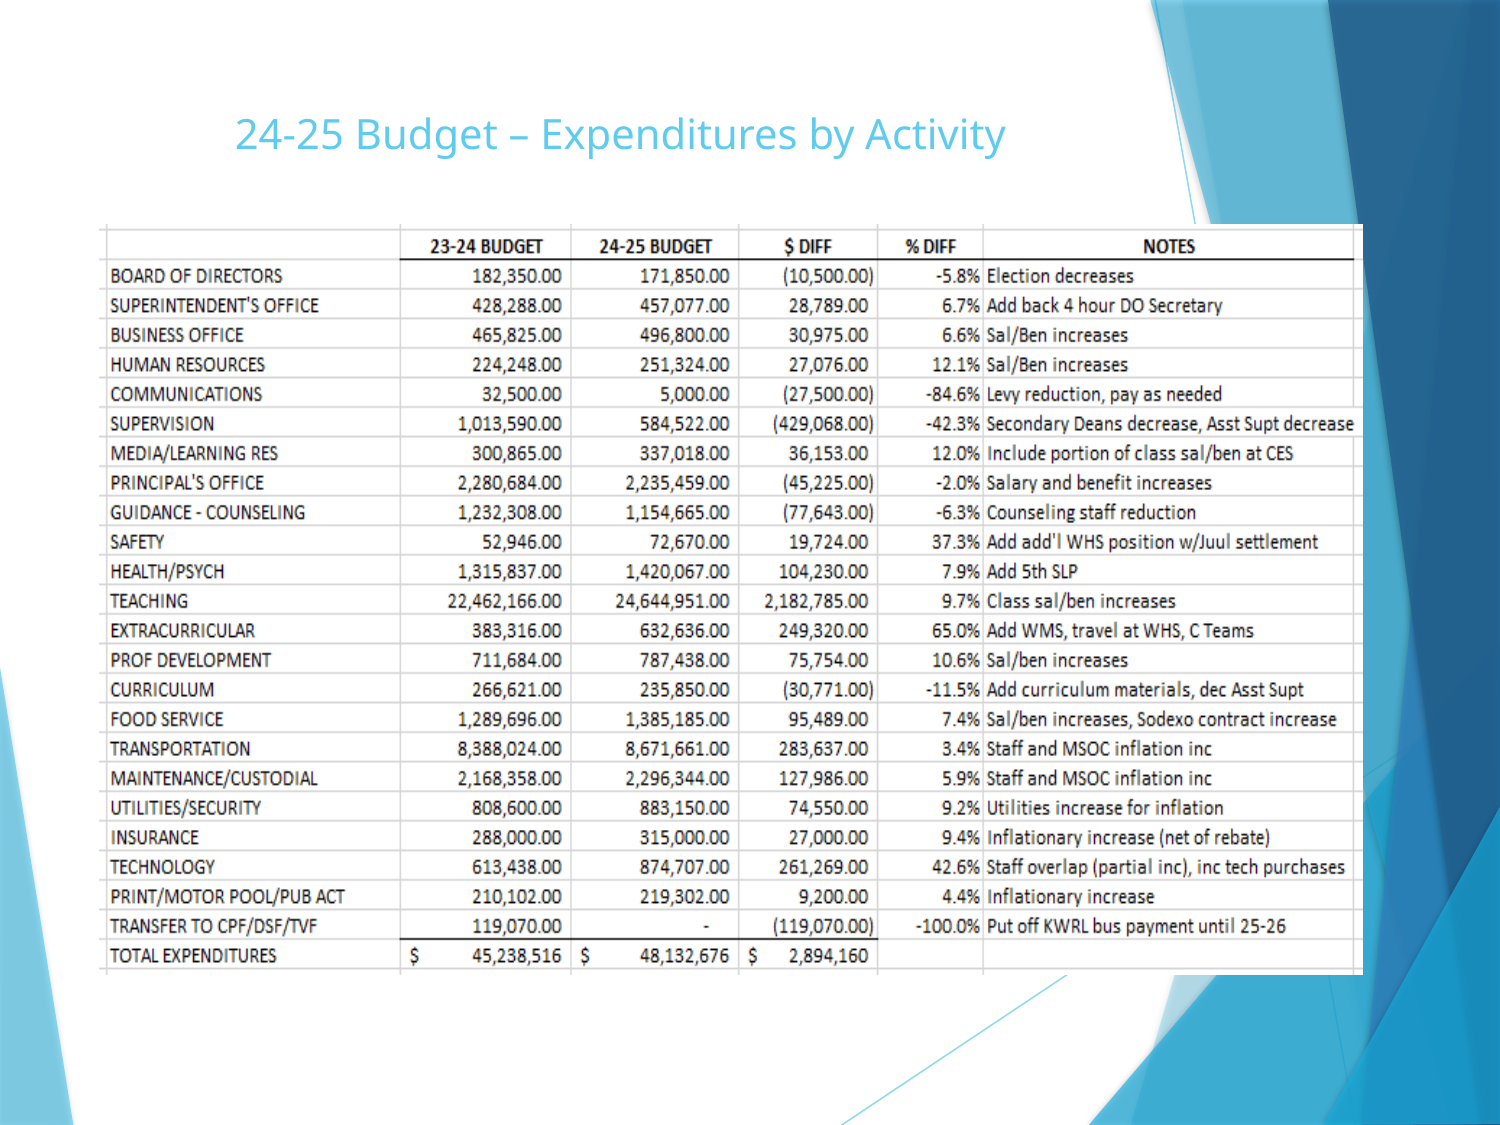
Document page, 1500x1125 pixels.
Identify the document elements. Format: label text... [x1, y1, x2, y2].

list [99, 224, 1363, 976]
title 24-25 Budget – Expenditures by Activity [99, 99, 1142, 175]
